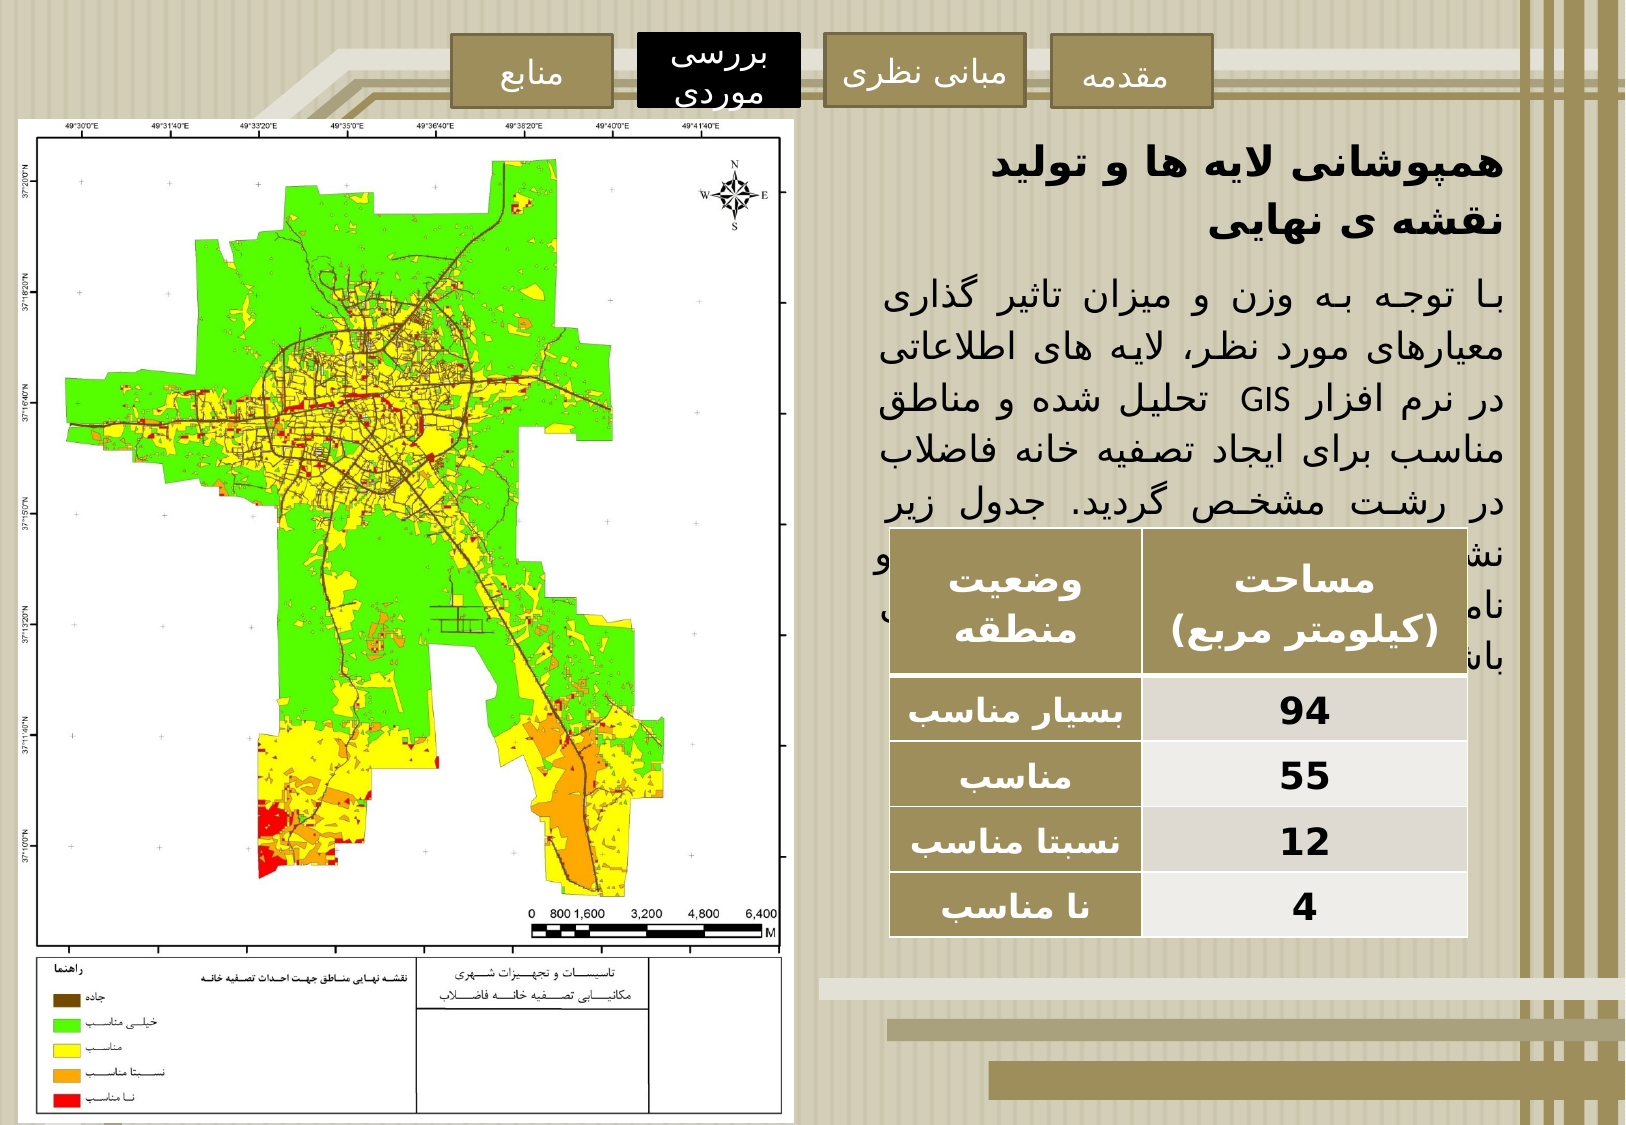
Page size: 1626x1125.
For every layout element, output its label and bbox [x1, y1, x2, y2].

text_box [8, 0, 1625, 1125]
picture [18, 119, 794, 1124]
